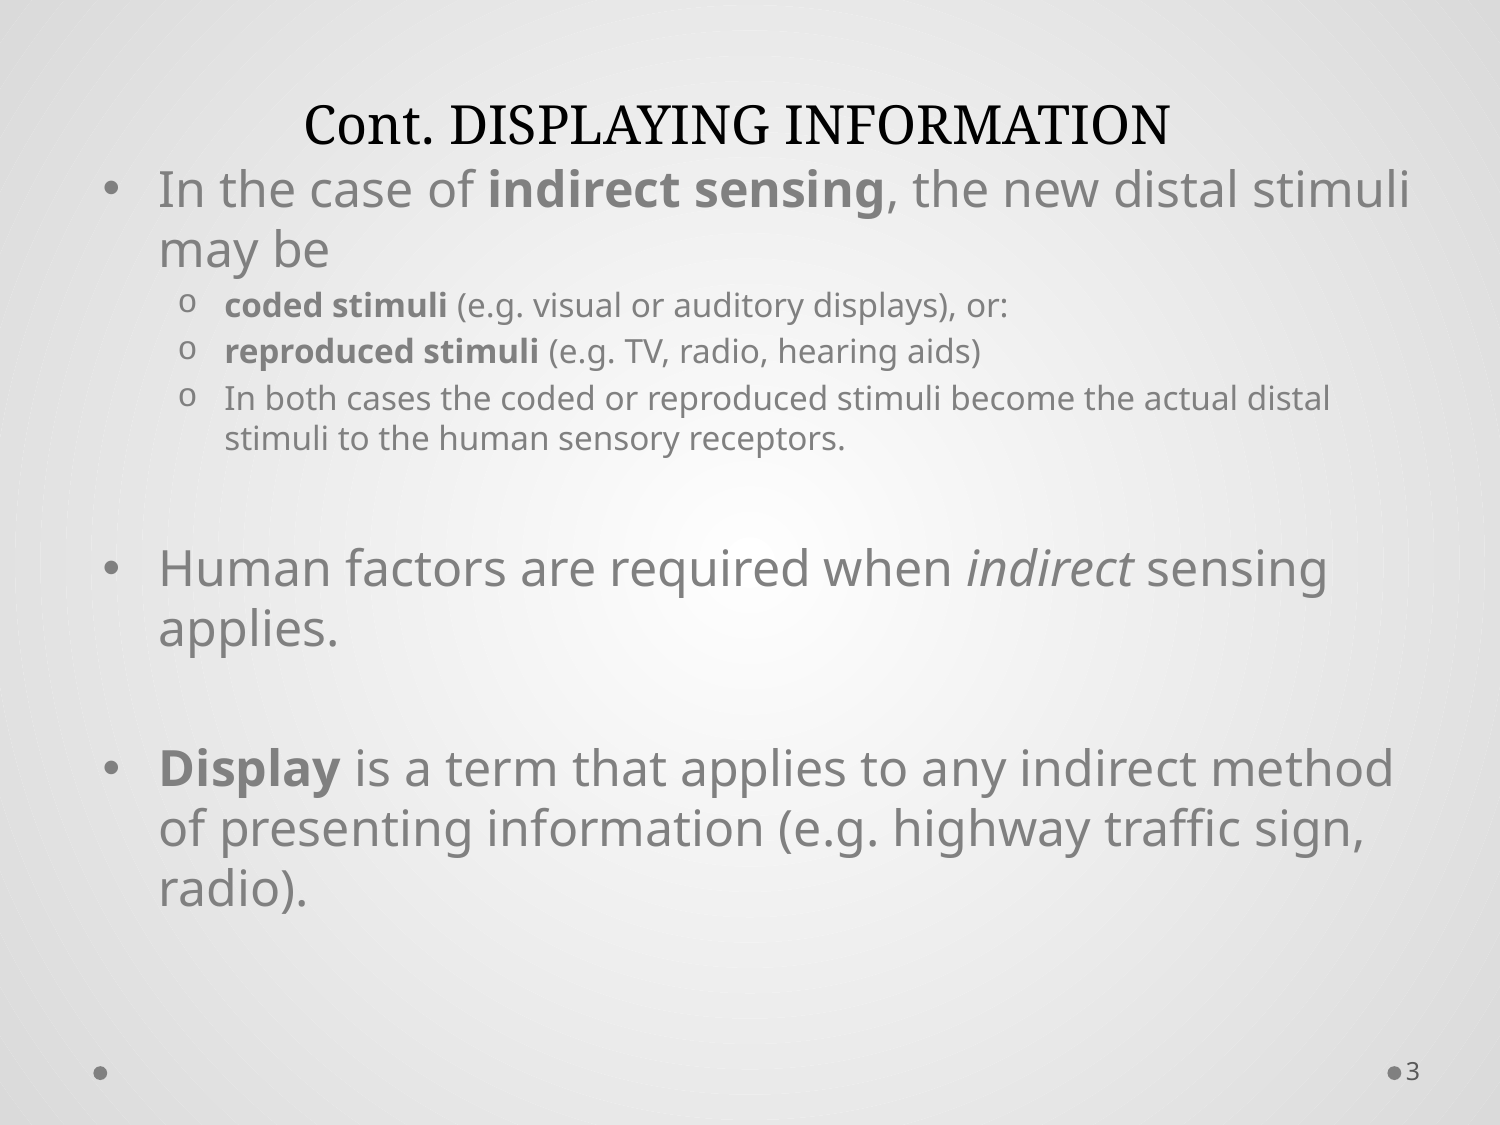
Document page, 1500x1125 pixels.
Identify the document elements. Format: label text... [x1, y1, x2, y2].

slide_number 3 [1401, 1042, 1494, 1103]
list In the case of indirect sensing, the new distal stimuli may be coded stimuli (e.g. visual or auditory displays), or: reproduced stimuli (e.g. TV, radio, hearing aids) In both cases the coded or reproduced stimuli become the actual distal stimuli to the human sensory receptors. Human factors are required when indirect sensing applies. Display is a term that applies to any indirect method of presenting information (e.g. highway traffic sign, radio). [87, 149, 1438, 1125]
title Cont. DISPLAYING INFORMATION [62, 62, 1413, 163]
